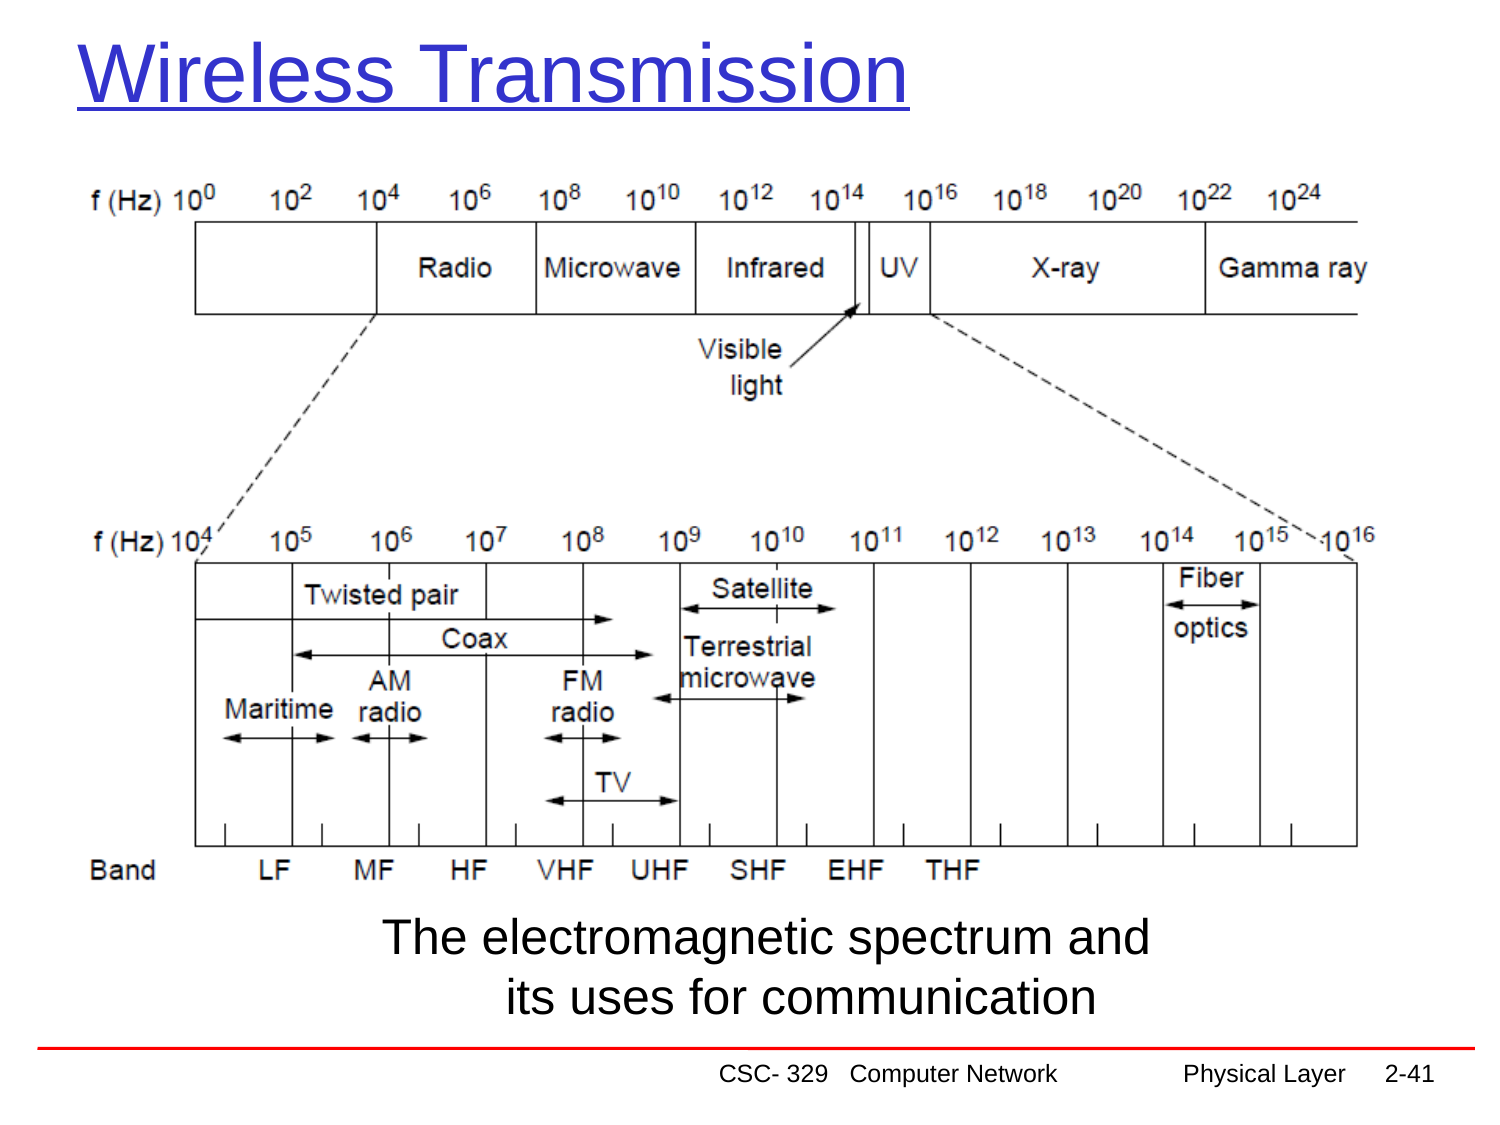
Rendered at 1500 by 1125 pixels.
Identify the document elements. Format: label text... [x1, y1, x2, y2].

title Wireless Transmission [62, 0, 1413, 138]
footer CSC- 329 Computer Network Physical Layer [561, 1049, 1338, 1125]
list The electromagnetic spectrum and its uses for communication [47, 897, 1500, 1035]
slide_number 2-41 [1338, 1049, 1451, 1125]
picture [62, 162, 1394, 913]
